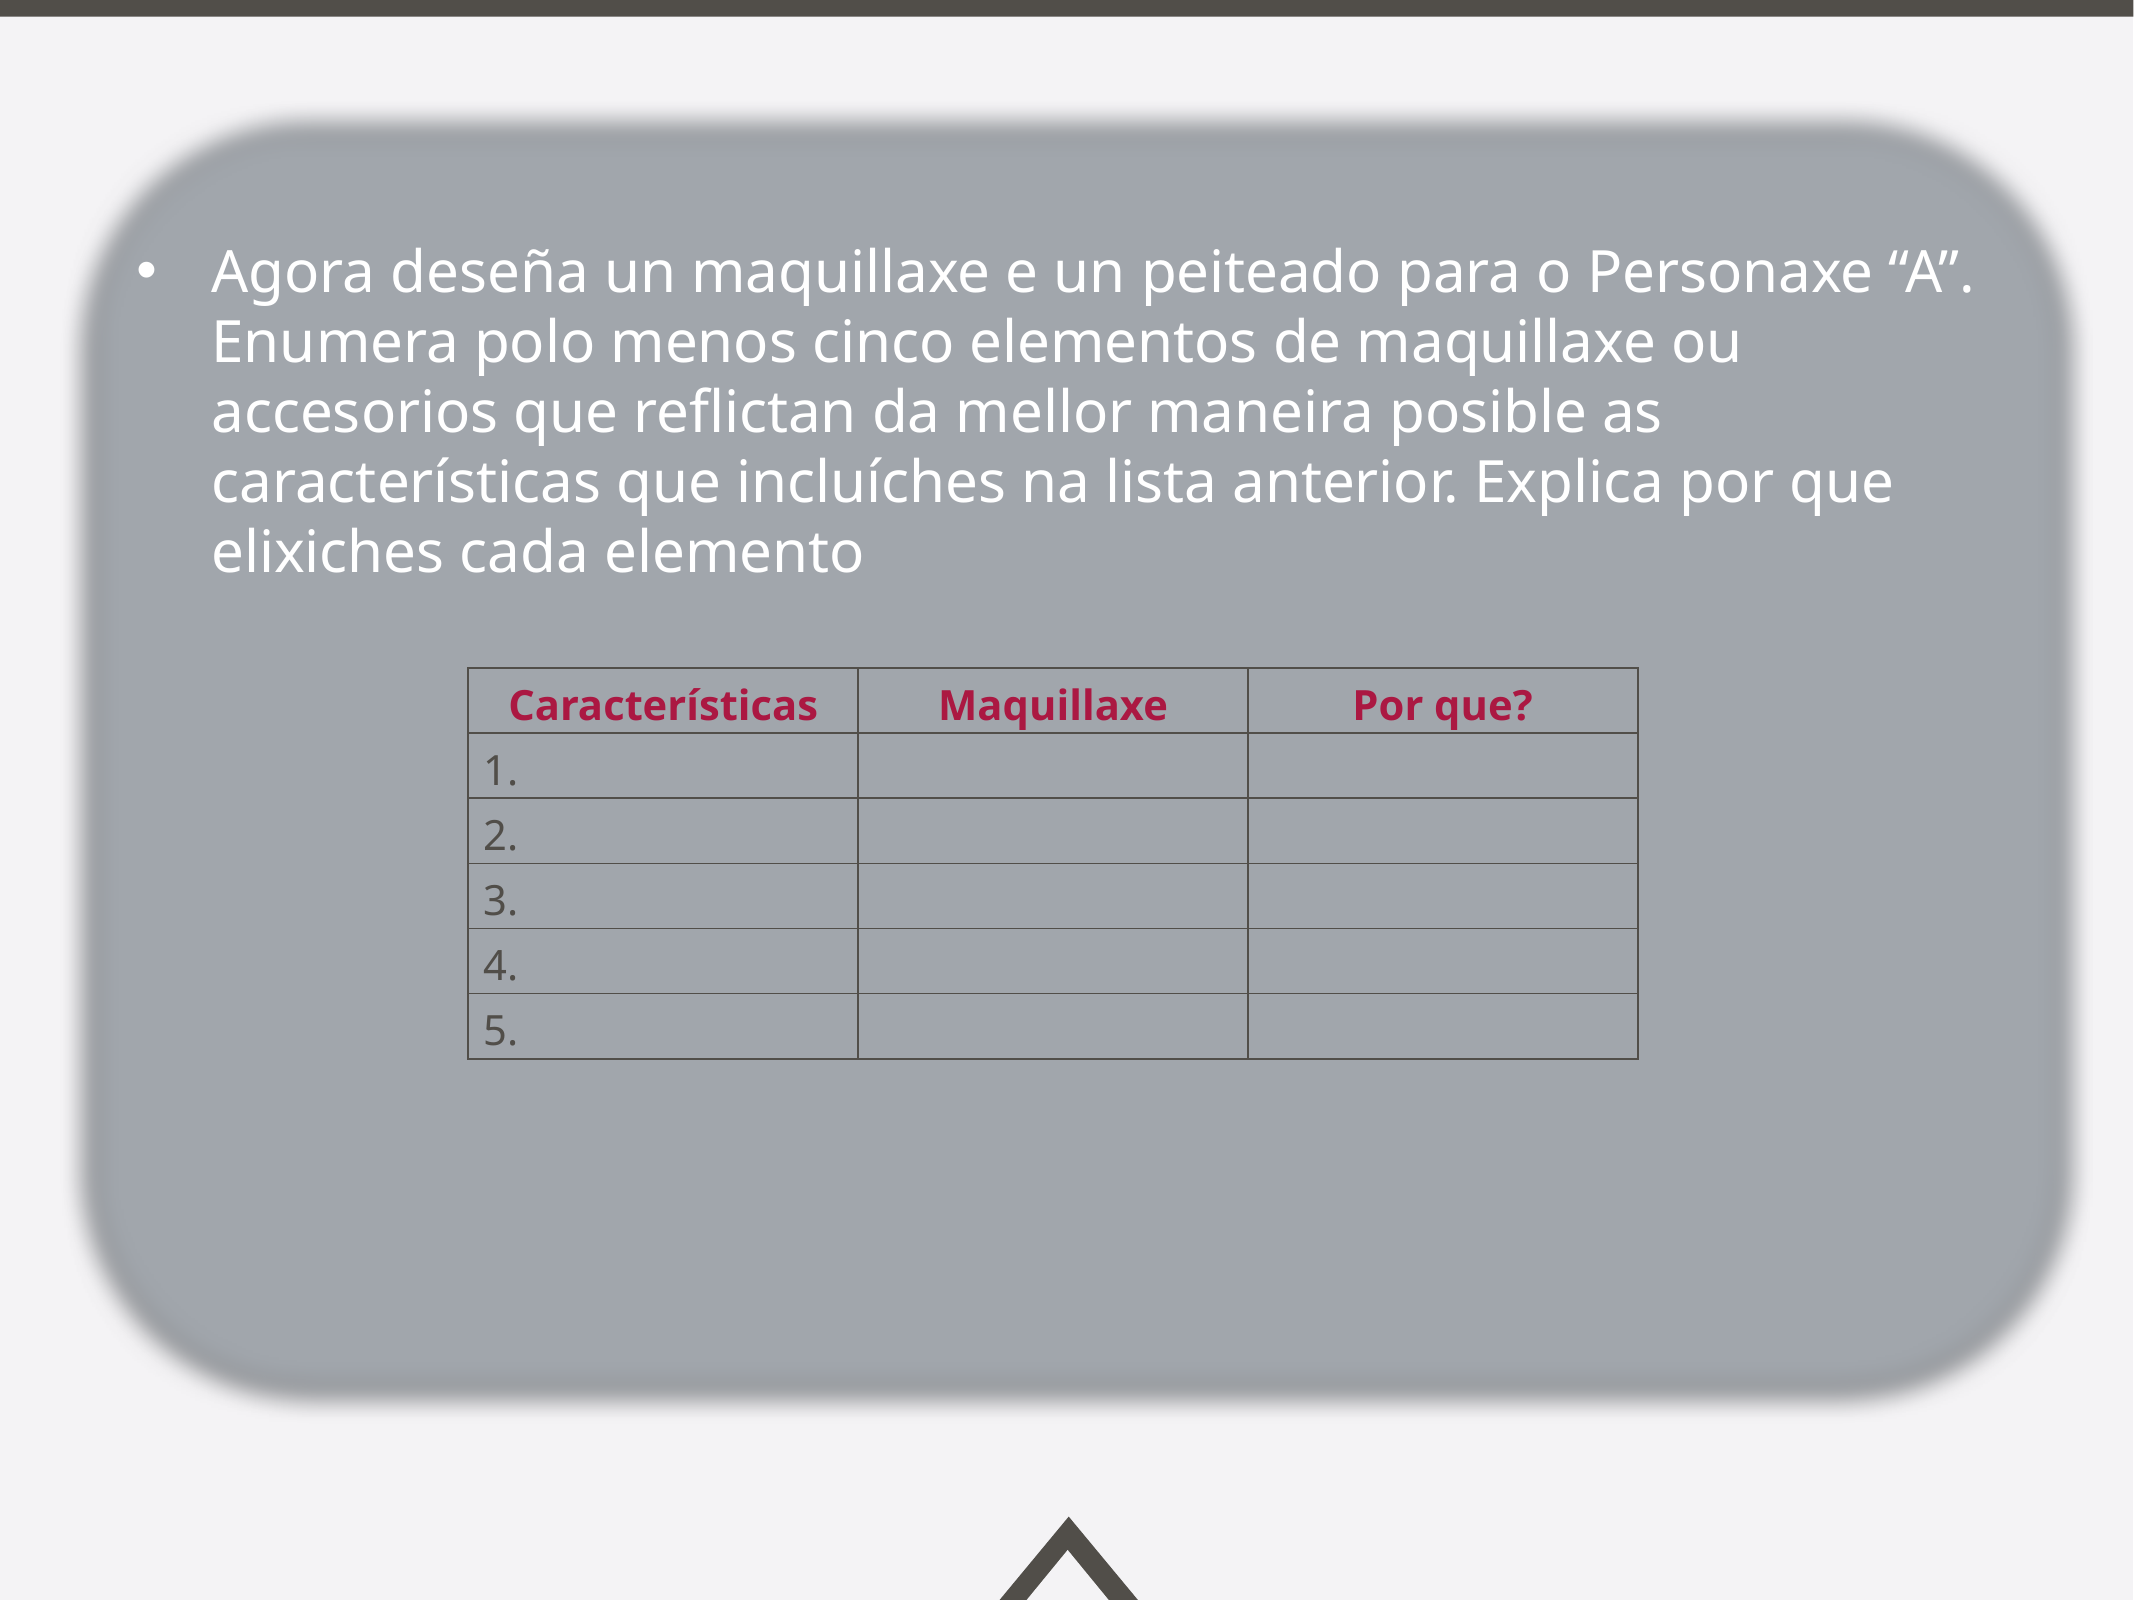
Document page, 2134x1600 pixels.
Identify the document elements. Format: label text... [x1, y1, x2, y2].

table_cell 2. [469, 799, 857, 863]
text_box Agora deseña un maquillaxe e un peiteado para o Personaxe “A”. Enumera polo menos cinco elementos de maquillaxe ou accesorios que reflictan da mellor maneira posible as características que incluíches na lista anterior. Explica por que elixiches cada elemento [111, 149, 2048, 1372]
table_cell [1249, 799, 1637, 863]
table_cell [1249, 864, 1637, 928]
table_cell [859, 994, 1247, 1058]
table_cell 3. [469, 864, 857, 928]
table_cell [859, 929, 1247, 993]
table_cell 1. [469, 734, 857, 797]
table_cell [859, 864, 1247, 928]
table_cell 5. [469, 994, 857, 1058]
table_cell [1249, 734, 1637, 797]
table_cell [1249, 994, 1637, 1058]
table_cell [1249, 929, 1637, 993]
table_cell [859, 734, 1247, 797]
table_cell [859, 799, 1247, 863]
table_header Maquillaxe [859, 669, 1247, 732]
table_header Por que? [1249, 669, 1637, 732]
table_header Características [469, 669, 857, 732]
table_cell 4. [469, 929, 857, 993]
